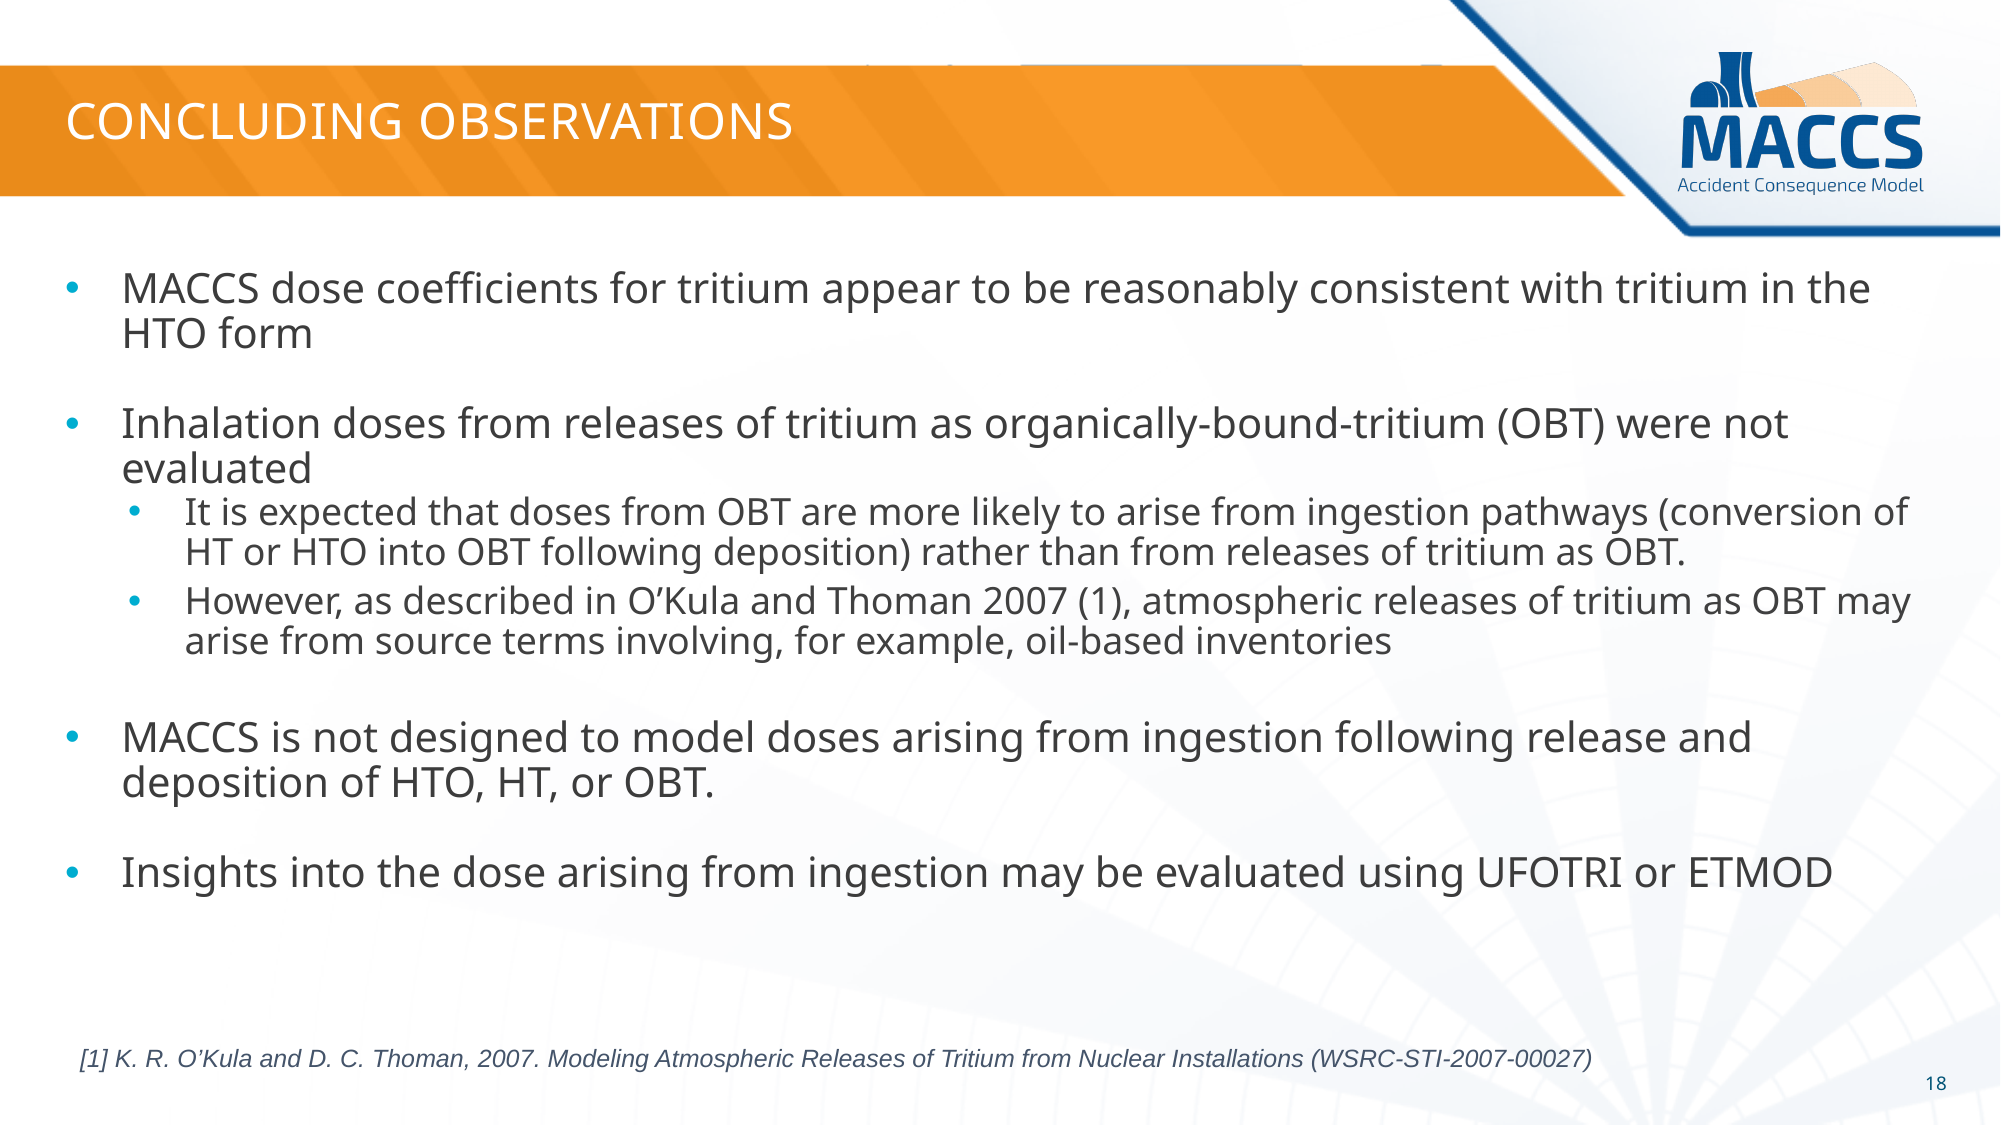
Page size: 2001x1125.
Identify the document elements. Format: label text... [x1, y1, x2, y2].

slide_number 18 [1910, 1064, 1991, 1109]
list MACCS dose coefficients for tritium appear to be reasonably consistent with tritium in the HTO form Inhalation doses from releases of tritium as organically-bound-tritium (OBT) were not evaluated It is expected that doses from OBT are more likely to arise from ingestion pathways (conversion of HT or HTO into OBT following deposition) rather than from releases of tritium as OBT. However, as described in O’Kula and Thoman 2007 (1), atmospheric releases of tritium as OBT may arise from source terms involving, for example, oil-based inventories MACCS is not designed to model doses arising from ingestion following release and deposition of HTO, HT, or OBT. Insights into the dose arising from ingestion may be evaluated using UFOTRI or ETMOD [65, 217, 1944, 987]
text_box [1] K. R. O’Kula and D. C. Thoman, 2007. Modeling Atmospheric Releases of Tritium from Nuclear Installations (WSRC-STI-2007-00027) [65, 1035, 1911, 1080]
title Concluding observations [65, 67, 1554, 180]
picture [0, 0, 2001, 1125]
